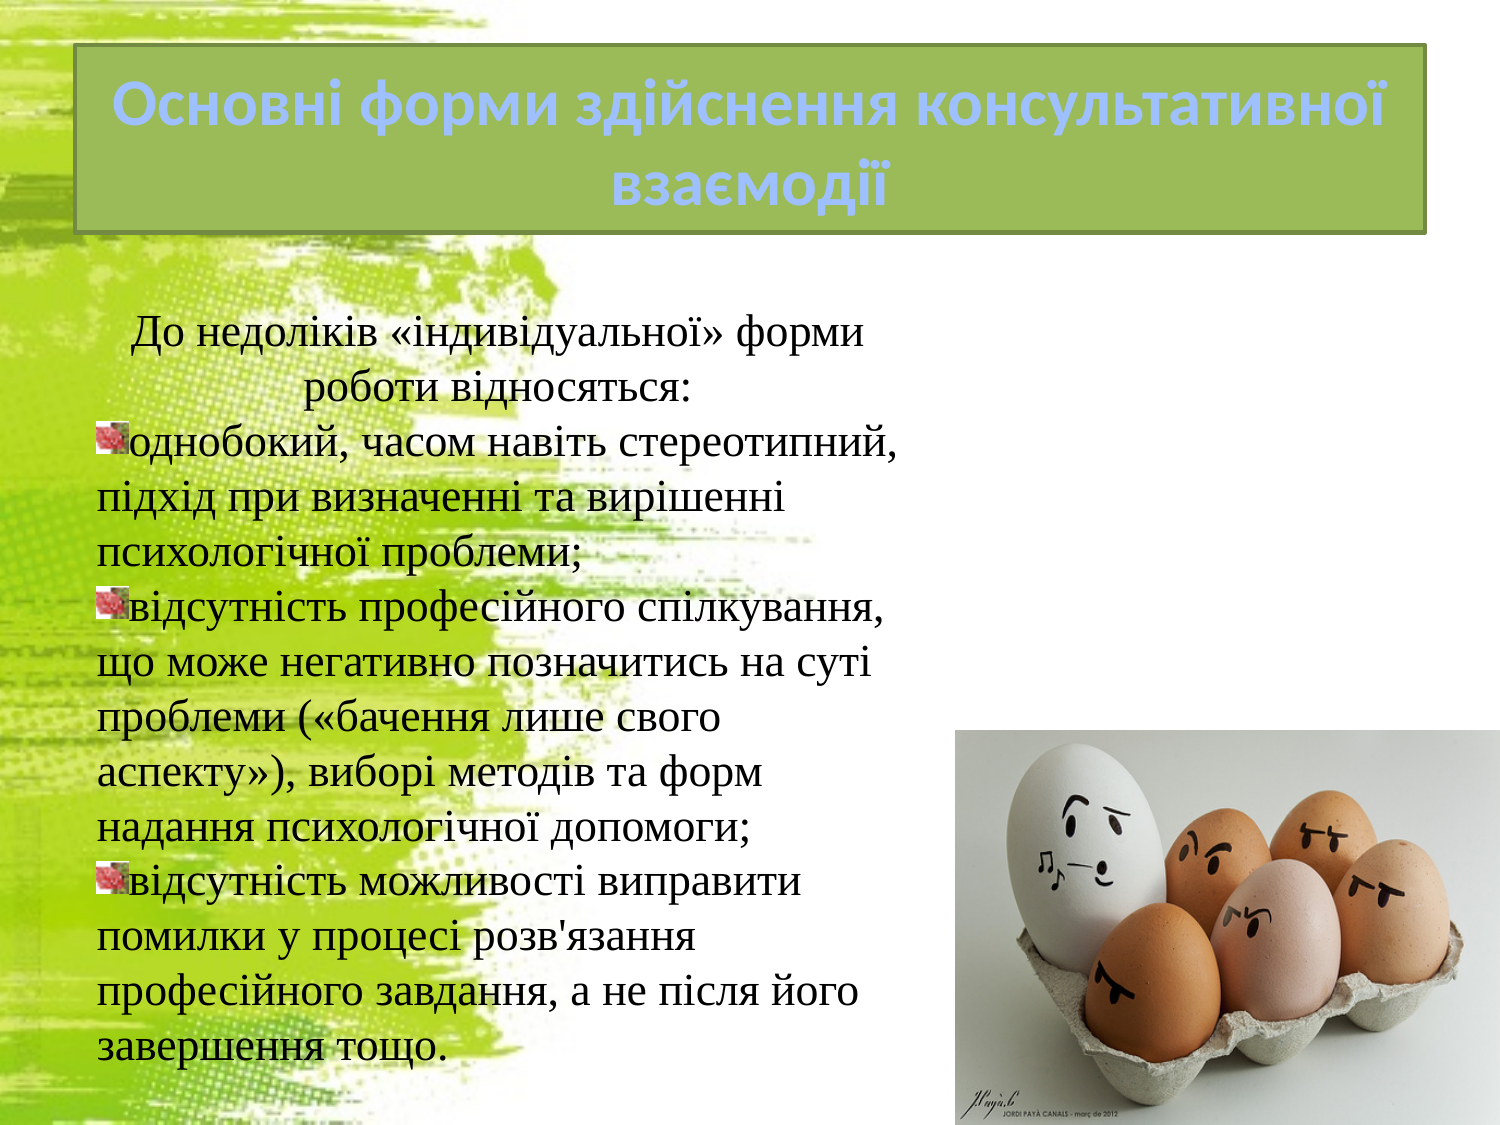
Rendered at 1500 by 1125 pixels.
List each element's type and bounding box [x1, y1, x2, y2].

list [955, 730, 1500, 1125]
picture [0, 0, 1500, 1125]
